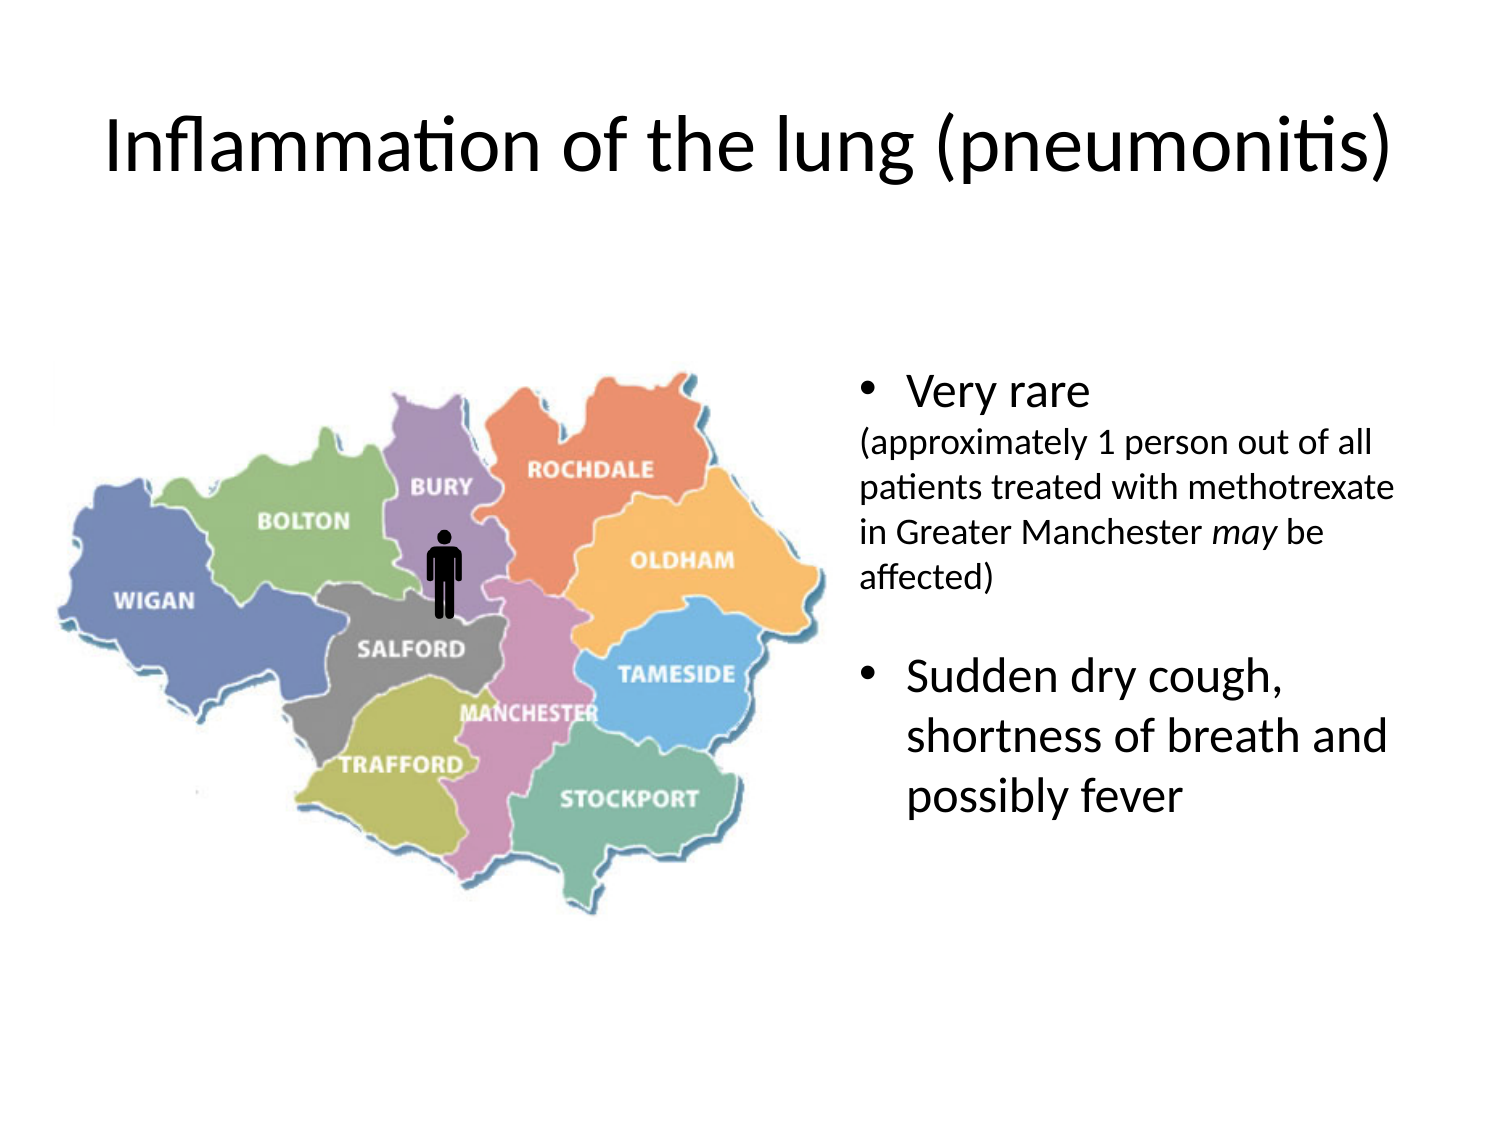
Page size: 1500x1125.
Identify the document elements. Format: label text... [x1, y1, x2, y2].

picture [52, 361, 833, 922]
title Inflammation of the lung (pneumonitis) [75, 45, 1425, 233]
text_box Very rare (approximately 1 person out of all patients treated with methotrexate in Greater Manchester may be affected) Sudden dry cough, shortness of breath and possibly fever [844, 349, 1442, 1010]
